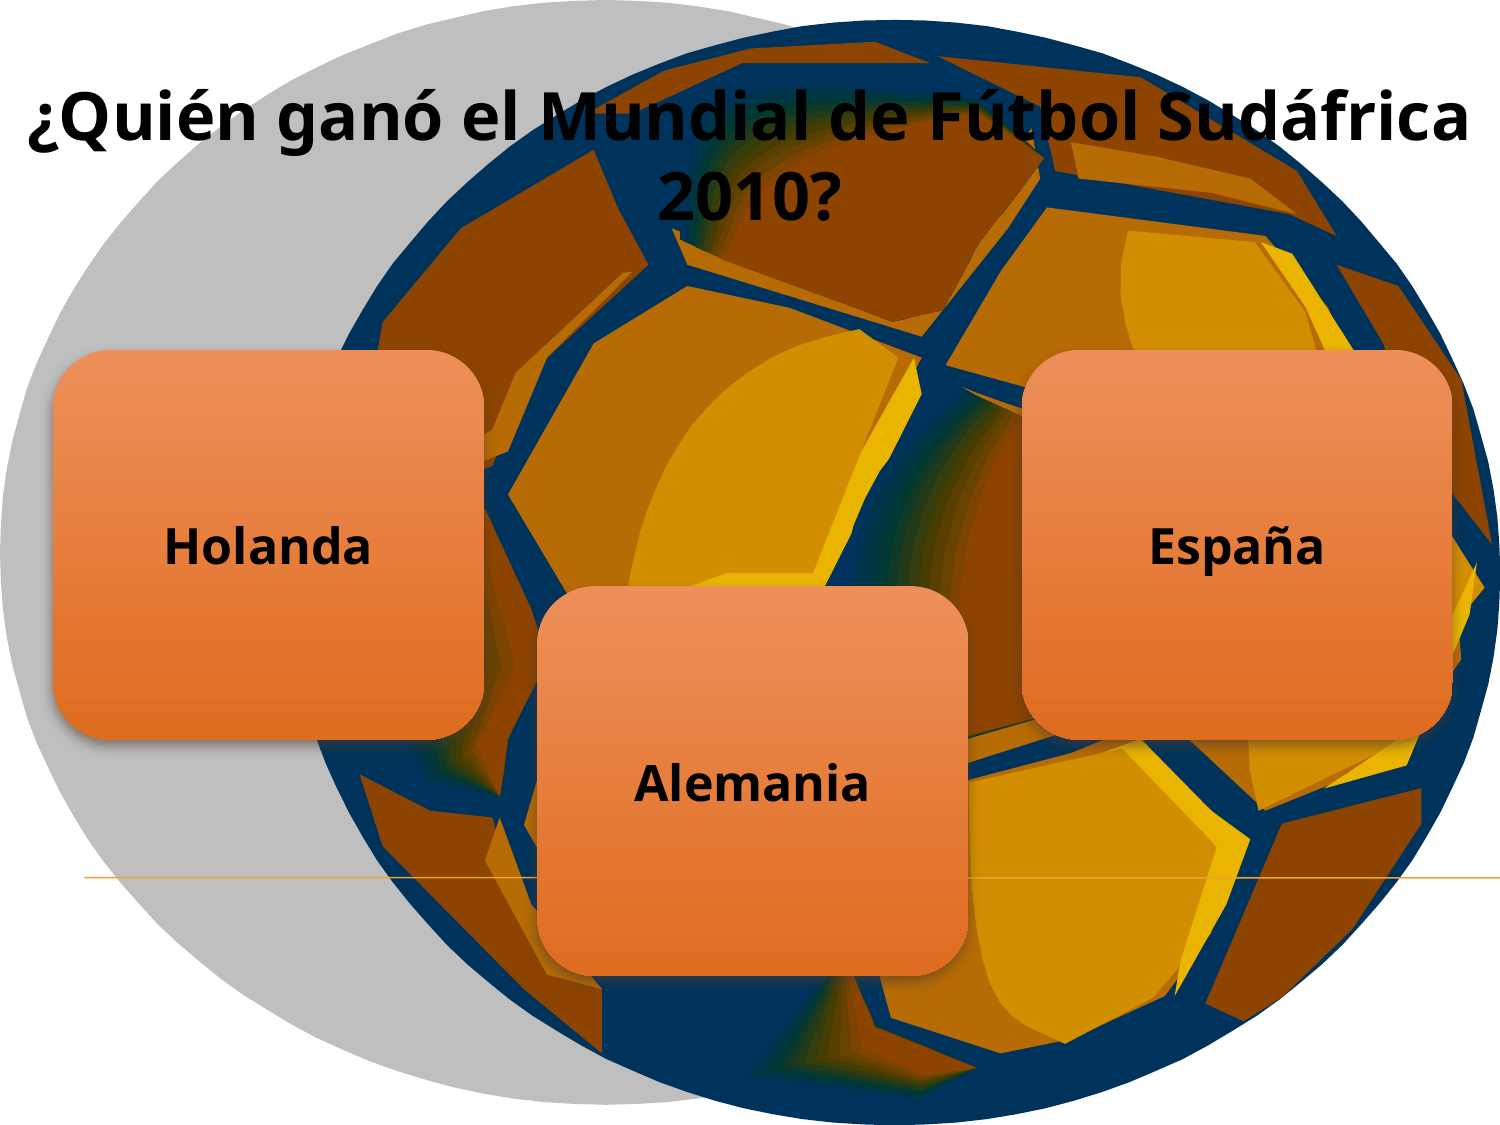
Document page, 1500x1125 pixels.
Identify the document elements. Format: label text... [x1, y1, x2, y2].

text_box ¿Quién ganó el Mundial de Fútbol Sudáfrica 2010? [0, 66, 1500, 241]
text_box España [1021, 349, 1453, 740]
text_box Alemania [537, 586, 969, 976]
text_box Holanda [53, 349, 485, 740]
